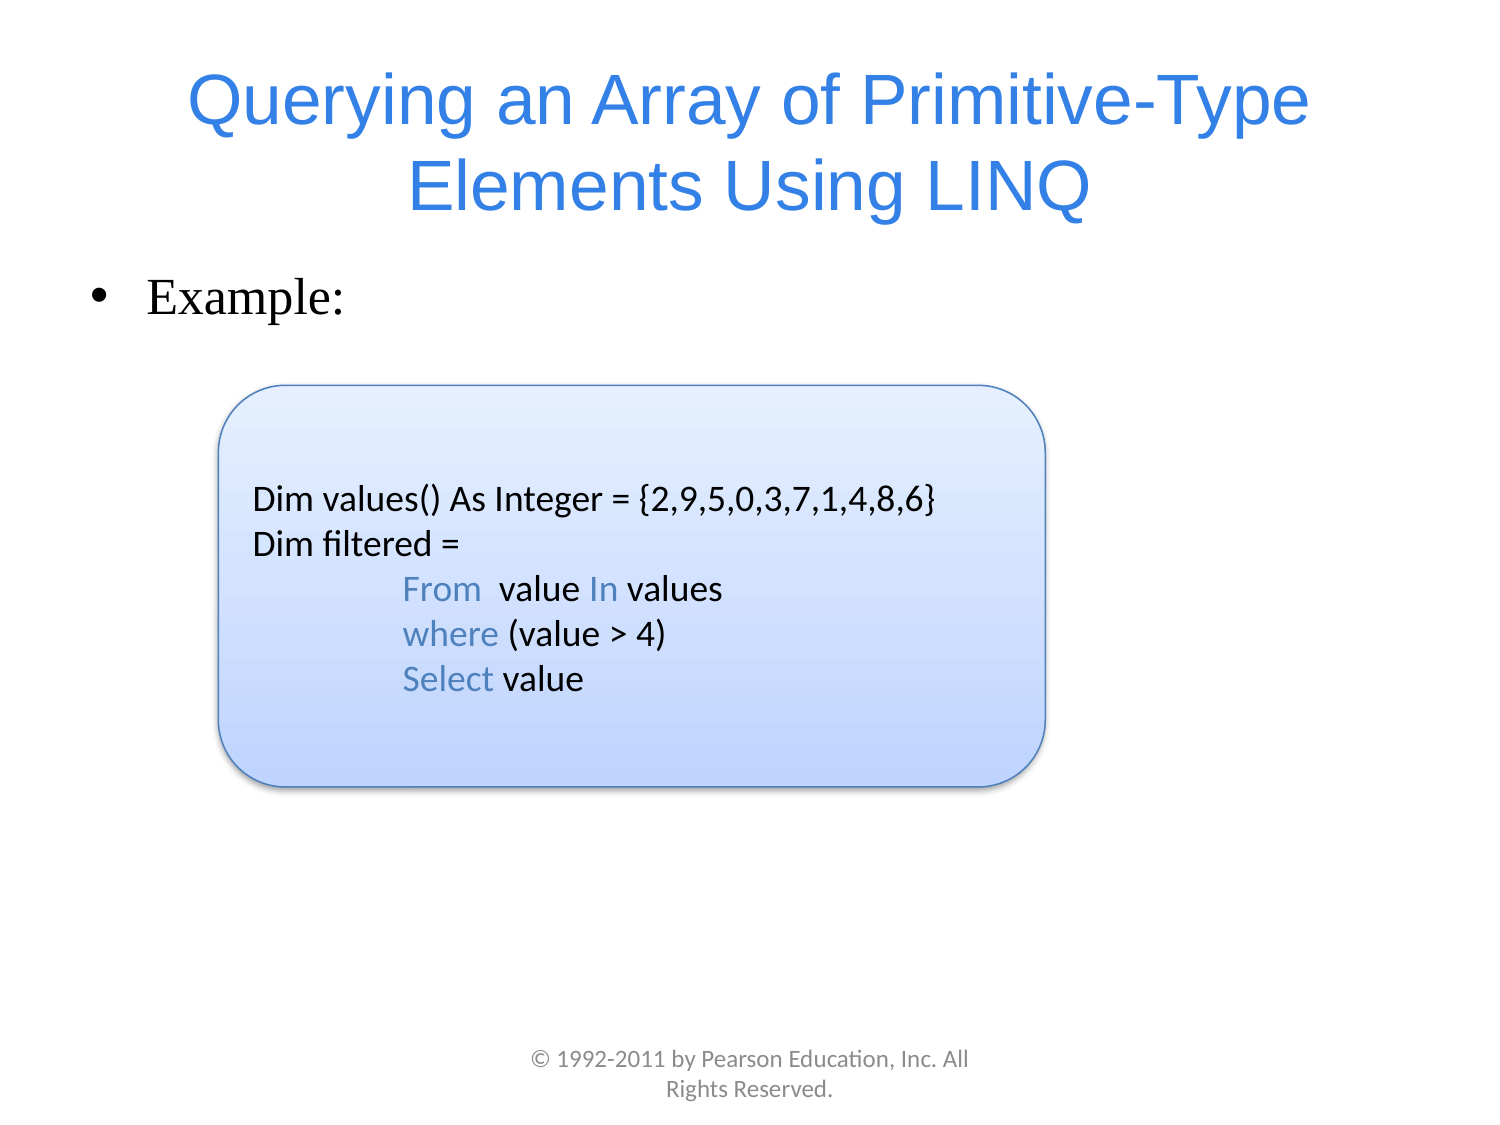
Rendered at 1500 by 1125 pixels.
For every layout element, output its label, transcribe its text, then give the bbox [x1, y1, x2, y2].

footer © 1992-2011 by Pearson Education, Inc. All Rights Reserved. [512, 1042, 988, 1103]
text_box Dim values() As Integer = {2,9,5,0,3,7,1,4,8,6} Dim filtered = From value In values where (value > 4) Select value [217, 384, 1047, 788]
list Example: [75, 262, 1425, 1005]
title Querying an Array of Primitive-Type Elements Using LINQ [75, 45, 1425, 233]
